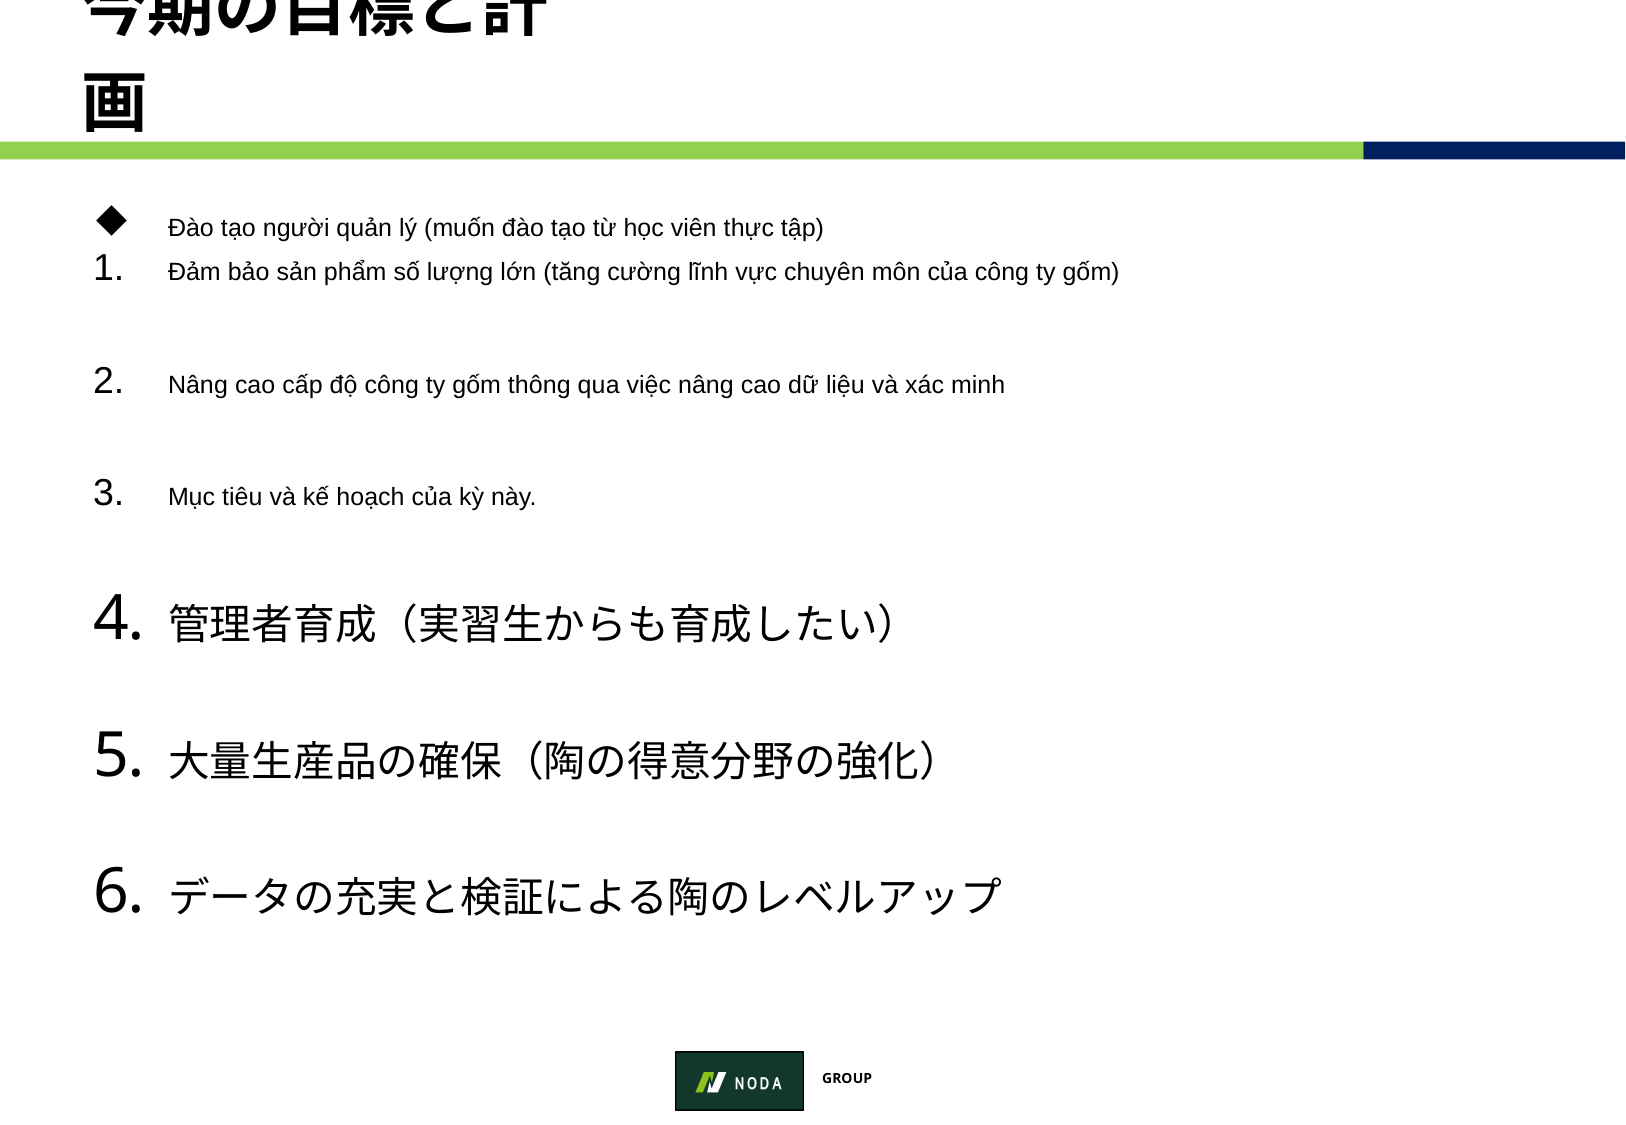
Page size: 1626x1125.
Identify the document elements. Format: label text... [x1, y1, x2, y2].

text_box Đào tạo người quản lý (muốn đào tạo từ học viên thực tập) Đảm bảo sản phẩm số lượng lớn (tăng cường lĩnh vực chuyên môn của công ty gốm) Nâng cao cấp độ công ty gốm thông qua việc nâng cao dữ liệu và xác minh Mục tiêu và kế hoạch của kỳ này. 管理者育成（実習生からも育成したい） 大量生産品の確保（陶の得意分野の強化） データの充実と検証による陶のレベルアップ [93, 197, 1522, 998]
text_box [235, 147, 1122, 240]
picture [675, 1051, 804, 1111]
title 今期の目標と計画 [81, 76, 612, 141]
